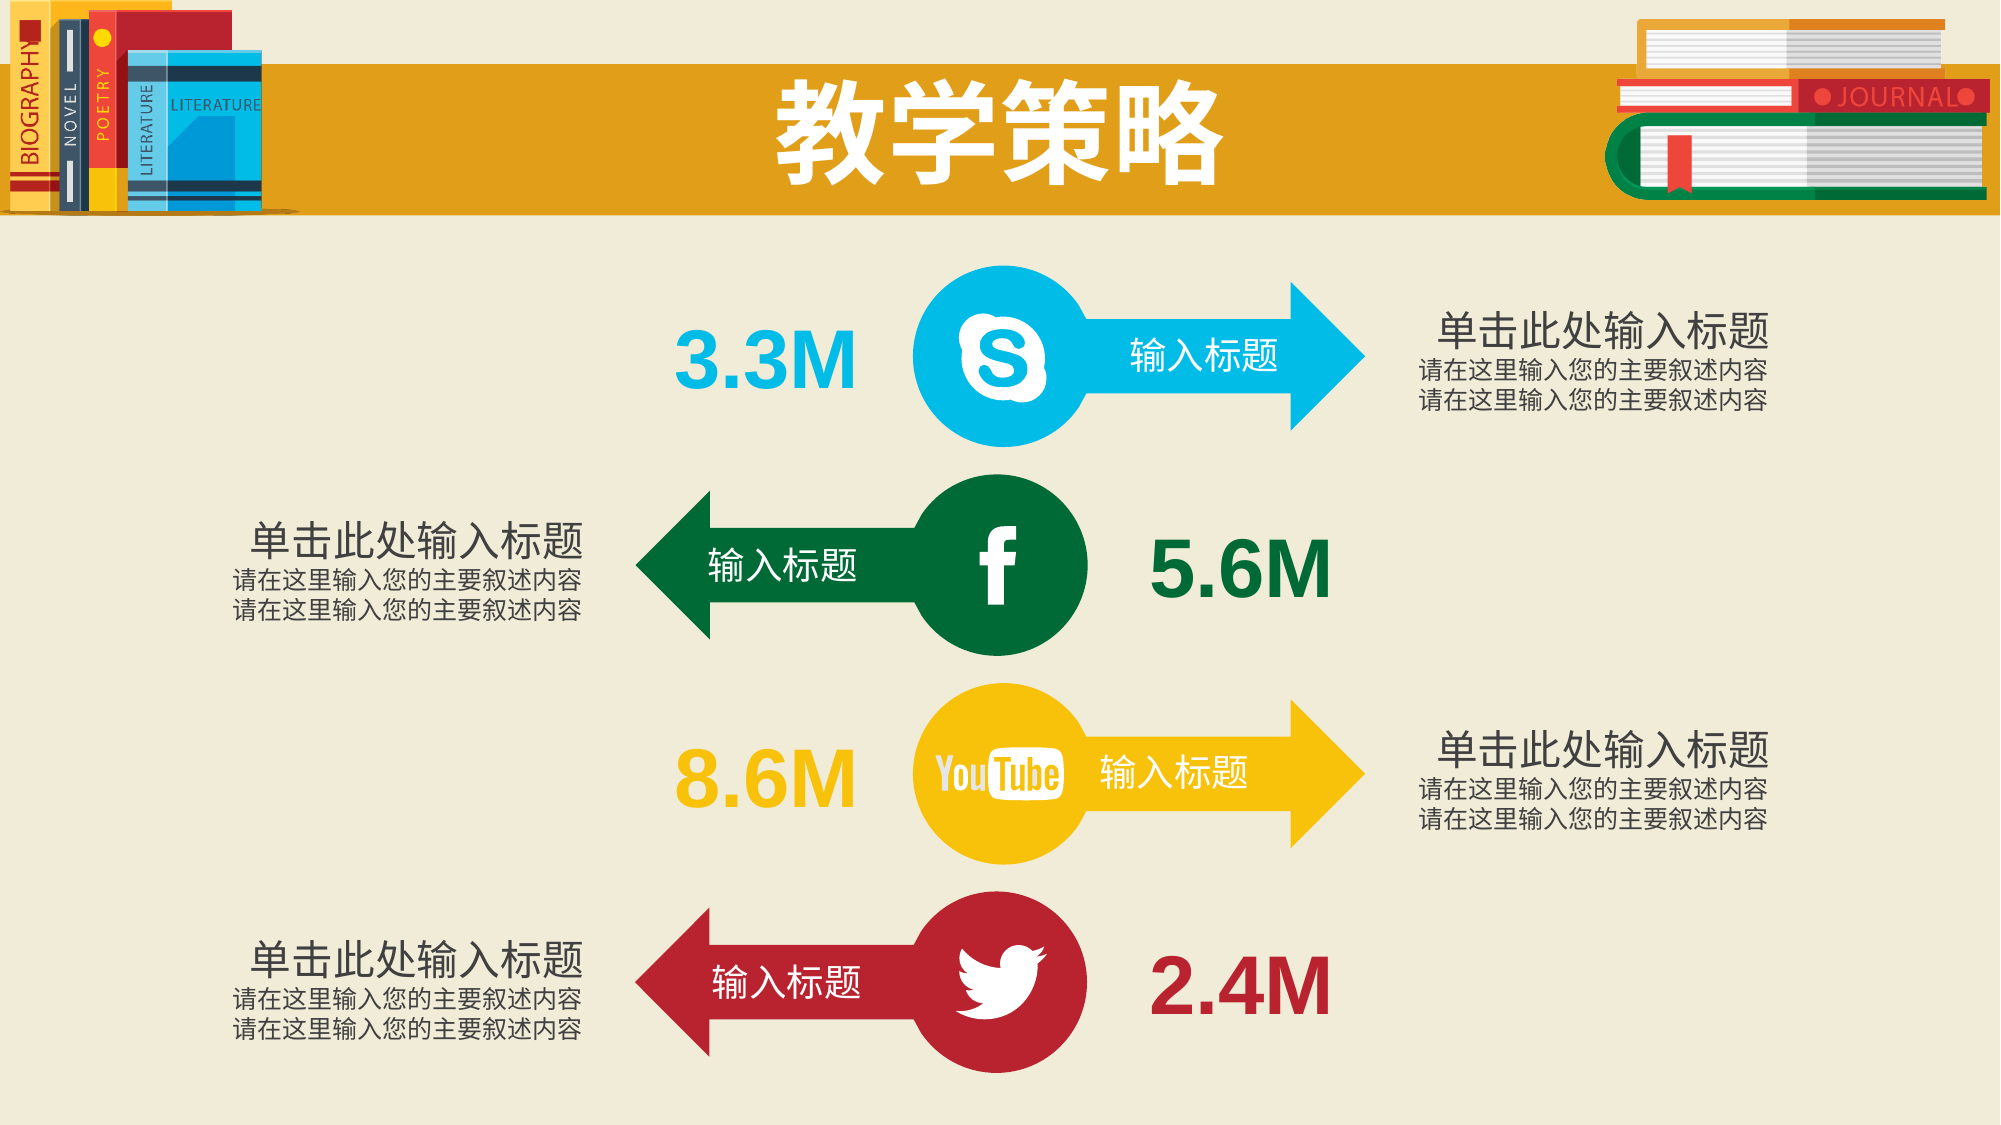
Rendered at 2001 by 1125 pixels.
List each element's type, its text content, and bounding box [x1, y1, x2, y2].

text_box [633, 890, 1089, 1074]
text_box 输入标题 [693, 535, 873, 595]
text_box [0, 63, 2000, 217]
text_box 3.3M [659, 297, 874, 413]
picture [1605, 19, 1990, 200]
text_box [911, 682, 1367, 866]
text_box 2.4M [1134, 924, 1350, 1039]
text_box 教学策略 [610, 55, 1390, 206]
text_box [935, 747, 1064, 801]
text_box [955, 945, 1047, 1020]
picture [0, 0, 300, 216]
text_box [911, 264, 1367, 449]
text_box 5.6M [1134, 507, 1350, 622]
text_box 输入标题 [1084, 741, 1265, 802]
text_box 输入标题 [696, 951, 877, 1012]
text_box 单击此处输入标题 请在这里输入您的主要叙述内容 请在这里输入您的主要叙述内容 [1403, 716, 1786, 922]
text_box 单击此处输入标题 请在这里输入您的主要叙述内容 请在这里输入您的主要叙述内容 [217, 926, 599, 1125]
text_box 单击此处输入标题 请在这里输入您的主要叙述内容 请在这里输入您的主要叙述内容 [1403, 297, 1786, 502]
text_box 8.6M [659, 716, 874, 832]
text_box [958, 313, 1047, 403]
text_box 单击此处输入标题 请在这里输入您的主要叙述内容 请在这里输入您的主要叙述内容 [217, 507, 599, 712]
text_box [634, 473, 1089, 657]
text_box [979, 526, 1017, 605]
text_box 输入标题 [1114, 325, 1295, 385]
